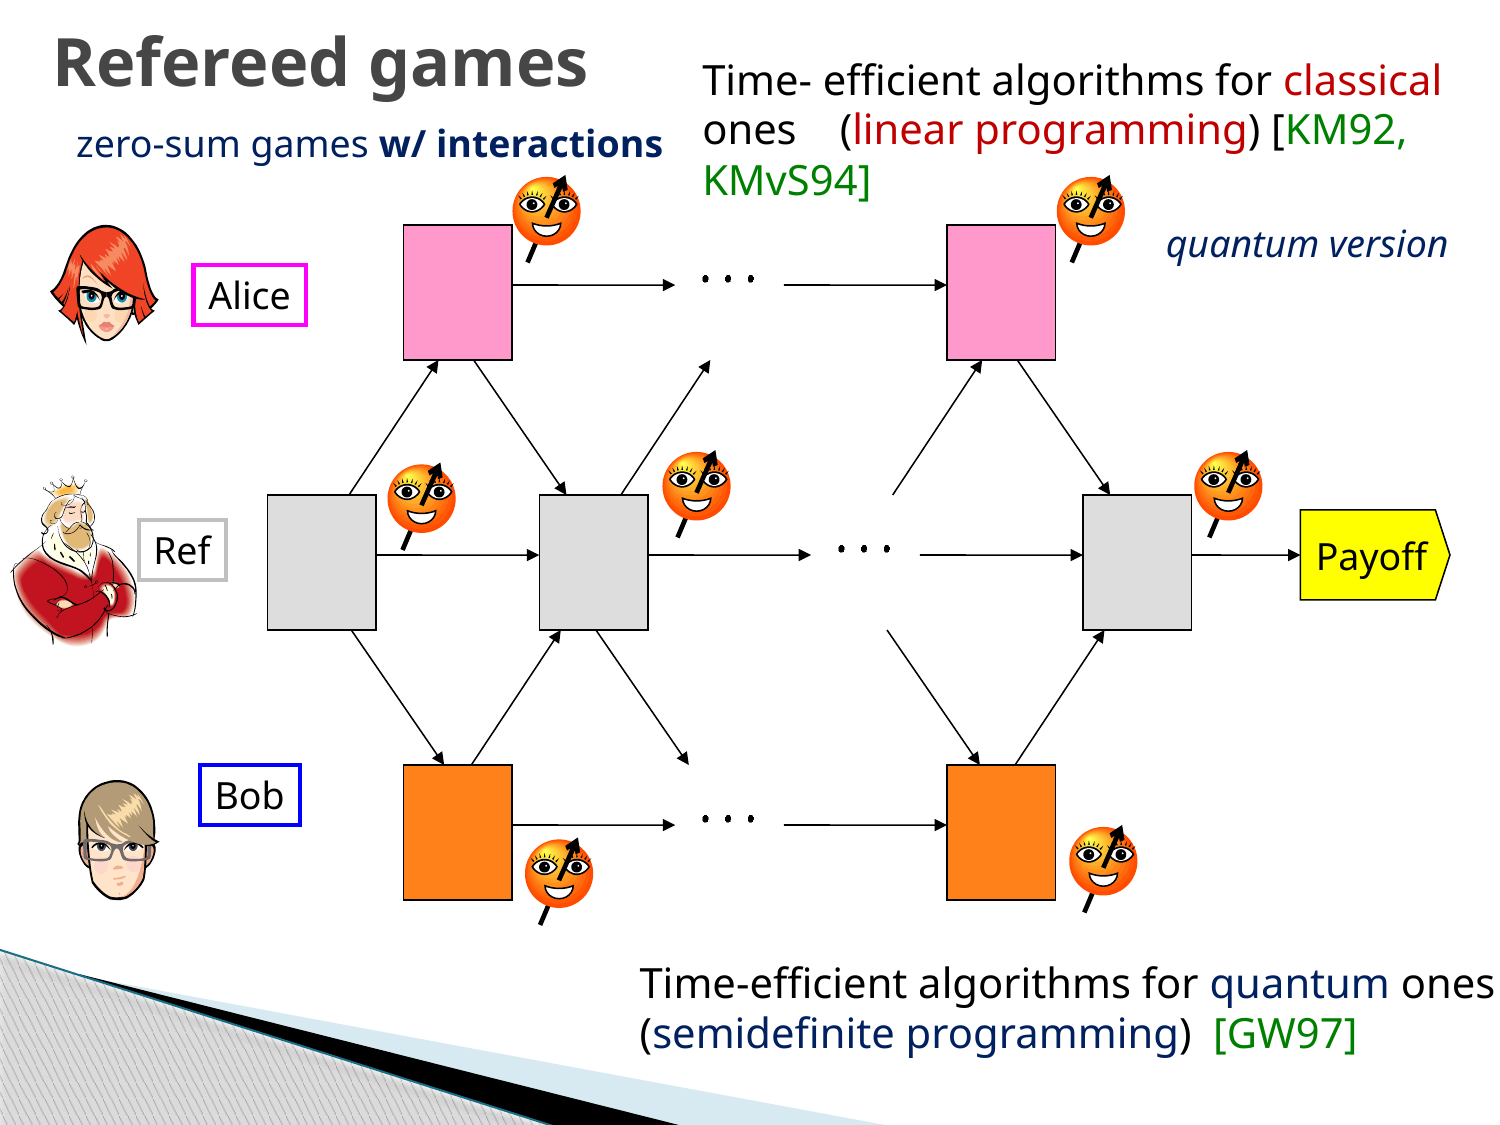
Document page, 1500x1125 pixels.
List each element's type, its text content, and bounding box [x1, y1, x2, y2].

text_box [947, 764, 1056, 900]
text_box [267, 494, 377, 630]
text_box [76, 779, 160, 901]
text_box [783, 278, 947, 292]
text_box [403, 764, 513, 900]
text_box Ref [142, 519, 226, 580]
text_box [783, 818, 947, 832]
text_box [1017, 360, 1111, 494]
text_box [1068, 824, 1138, 913]
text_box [1194, 449, 1263, 538]
text_box [892, 360, 983, 496]
text_box [1014, 630, 1105, 766]
text_box Time-efficient algorithms for quantum ones (semidefinite programming) [GW97] [624, 949, 1500, 1065]
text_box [512, 174, 581, 263]
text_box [49, 224, 159, 346]
text_box [947, 224, 1056, 360]
picture [9, 474, 138, 649]
text_box [886, 629, 980, 766]
text_box [403, 224, 513, 360]
text_box [471, 630, 561, 766]
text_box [1056, 174, 1126, 263]
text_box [387, 462, 456, 551]
text_box [473, 360, 567, 494]
text_box [919, 548, 1083, 562]
picture [699, 809, 757, 823]
text_box [595, 630, 689, 766]
picture [835, 539, 893, 553]
text_box [621, 360, 711, 494]
title Refereed games [37, 12, 1438, 188]
text_box [460, 548, 539, 562]
text_box Bob [199, 764, 300, 825]
text_box Payoff [1300, 509, 1450, 600]
text_box [1083, 494, 1192, 630]
text_box [1192, 548, 1300, 562]
text_box quantum version [1150, 212, 1464, 273]
text_box Alice [193, 264, 306, 325]
picture [699, 269, 757, 283]
text_box [512, 818, 676, 832]
text_box zero-sum games w/ interactions [61, 112, 679, 173]
text_box [349, 360, 439, 494]
text_box [351, 629, 445, 766]
text_box Time- efficient algorithms for classical ones (linear programming) [KM92, KMvS94] [687, 45, 1500, 211]
text_box [539, 494, 648, 630]
text_box [648, 548, 812, 562]
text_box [662, 449, 731, 538]
text_box [513, 278, 676, 292]
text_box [524, 837, 594, 926]
